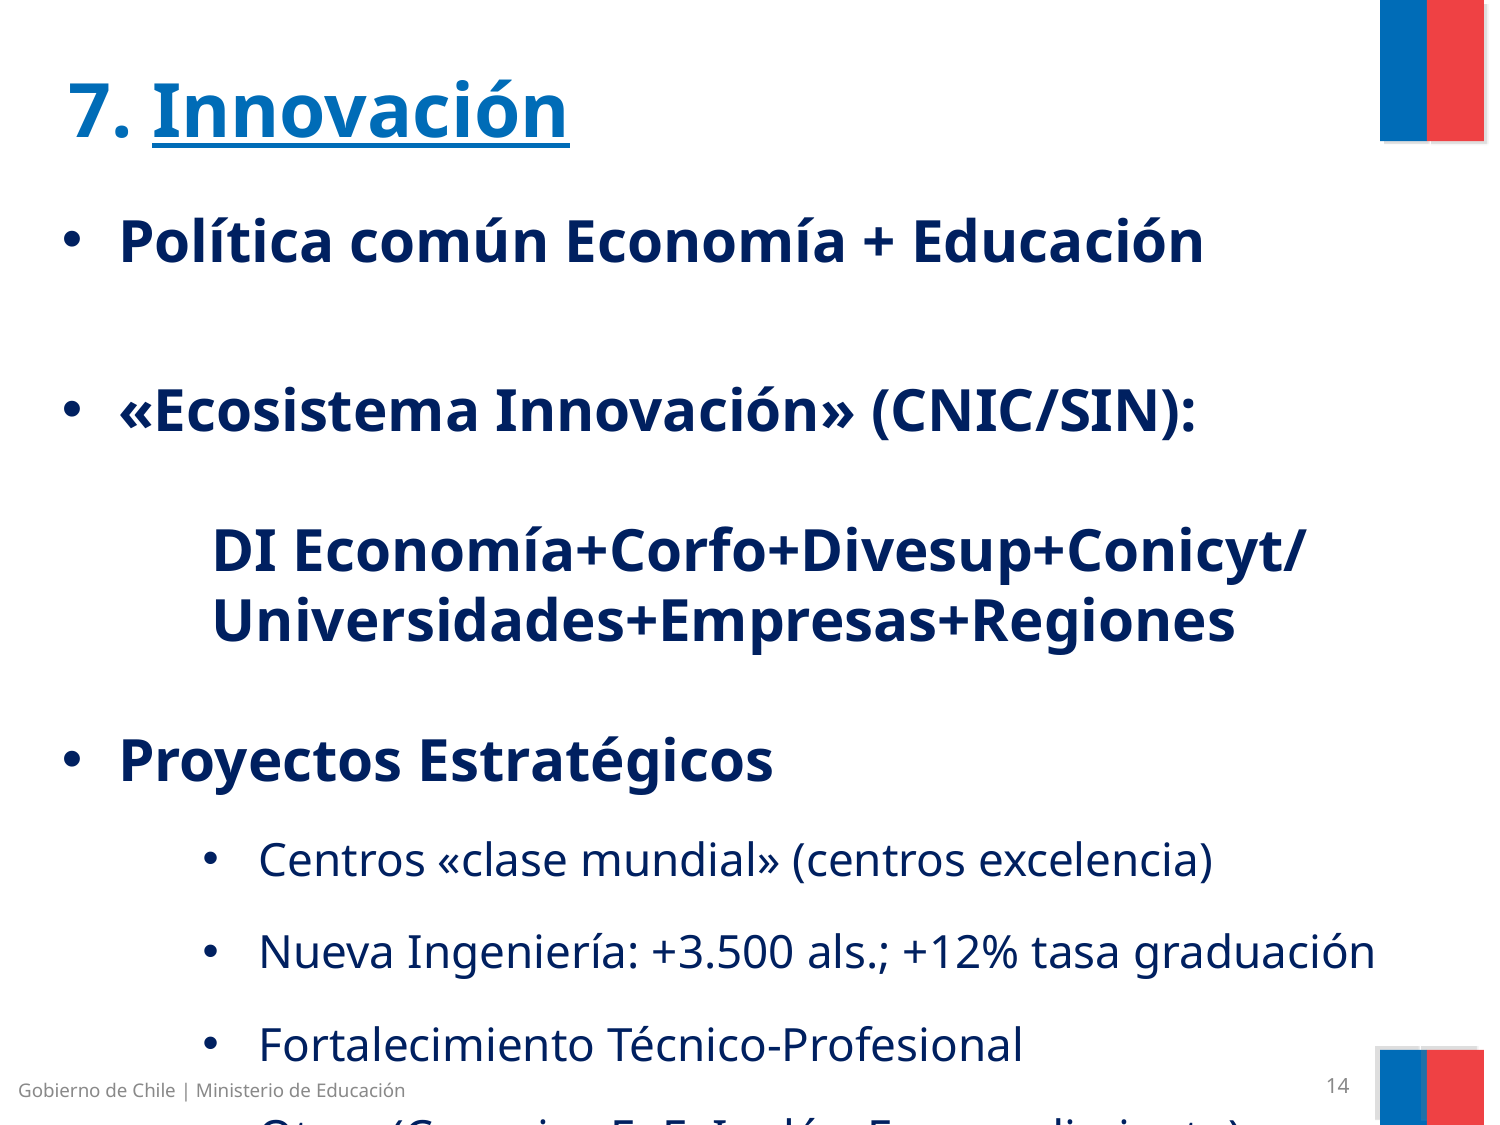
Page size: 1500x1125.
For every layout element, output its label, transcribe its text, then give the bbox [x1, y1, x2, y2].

slide_number 14 [1014, 1070, 1365, 1103]
list Política común Economía + Educación «Ecosistema Innovación» (CNIC/SIN): DI Economía+Corfo+Divesup+Conicyt/ Universidades+Empresas+Regiones Proyectos Estratégicos Centros «clase mundial» (centros excelencia) Nueva Ingeniería: +3.500 als.; +12% tasa graduación Fortalecimiento Técnico-Profesional Otros (Consejos E+E; Inglés; Emprendimiento) [46, 196, 1483, 1071]
title 7. Innovación [52, 54, 1393, 196]
footer Gobierno de Chile | Ministerio de Educación [3, 1070, 479, 1112]
